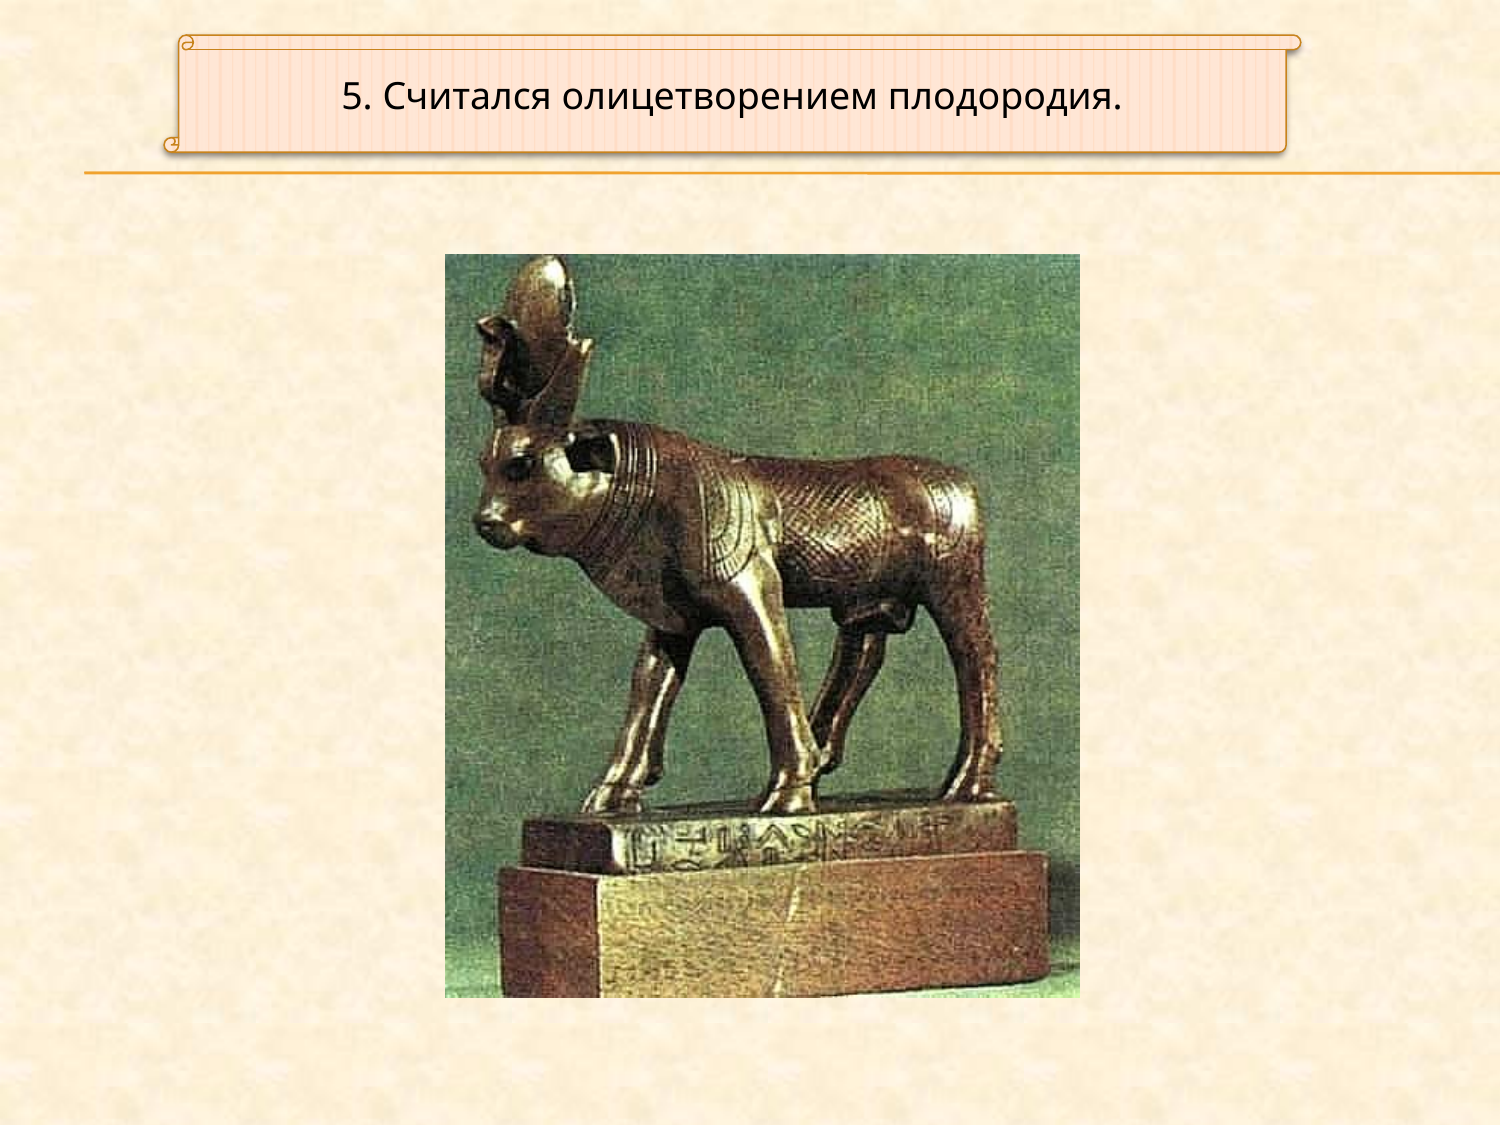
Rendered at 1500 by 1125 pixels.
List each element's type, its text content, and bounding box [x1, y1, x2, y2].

picture [0, 0, 1500, 1125]
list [444, 254, 1081, 998]
text_box 5. Считался олицетворением плодородия. [163, 34, 1302, 154]
